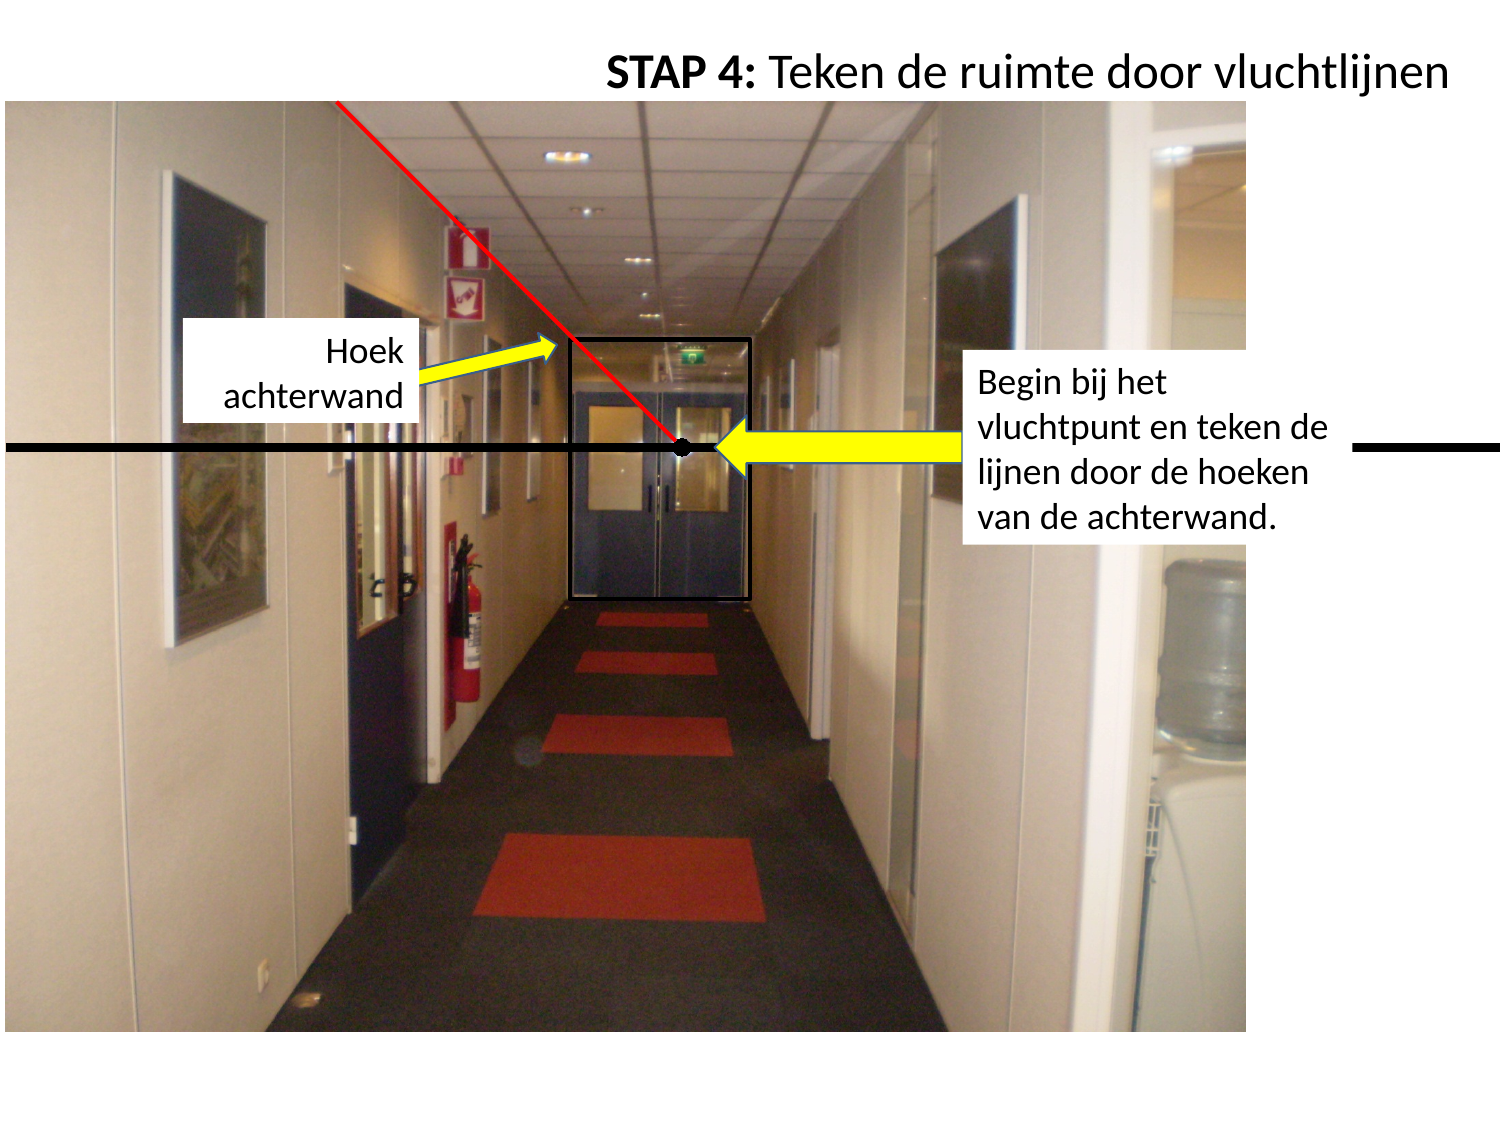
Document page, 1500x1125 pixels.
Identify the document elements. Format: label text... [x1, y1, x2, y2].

text_box STAP 4: Teken de ruimte door vluchtlijnen [584, 30, 1473, 106]
picture [4, 101, 1246, 1033]
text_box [336, 101, 677, 442]
text_box Begin bij het vluchtpunt en teken de lijnen door de hoeken van de achterwand. [1250, 349, 1353, 446]
text_box Begin bij het vluchtpunt en teken de lijnen door de hoeken van de achterwand. [1250, 456, 1353, 545]
